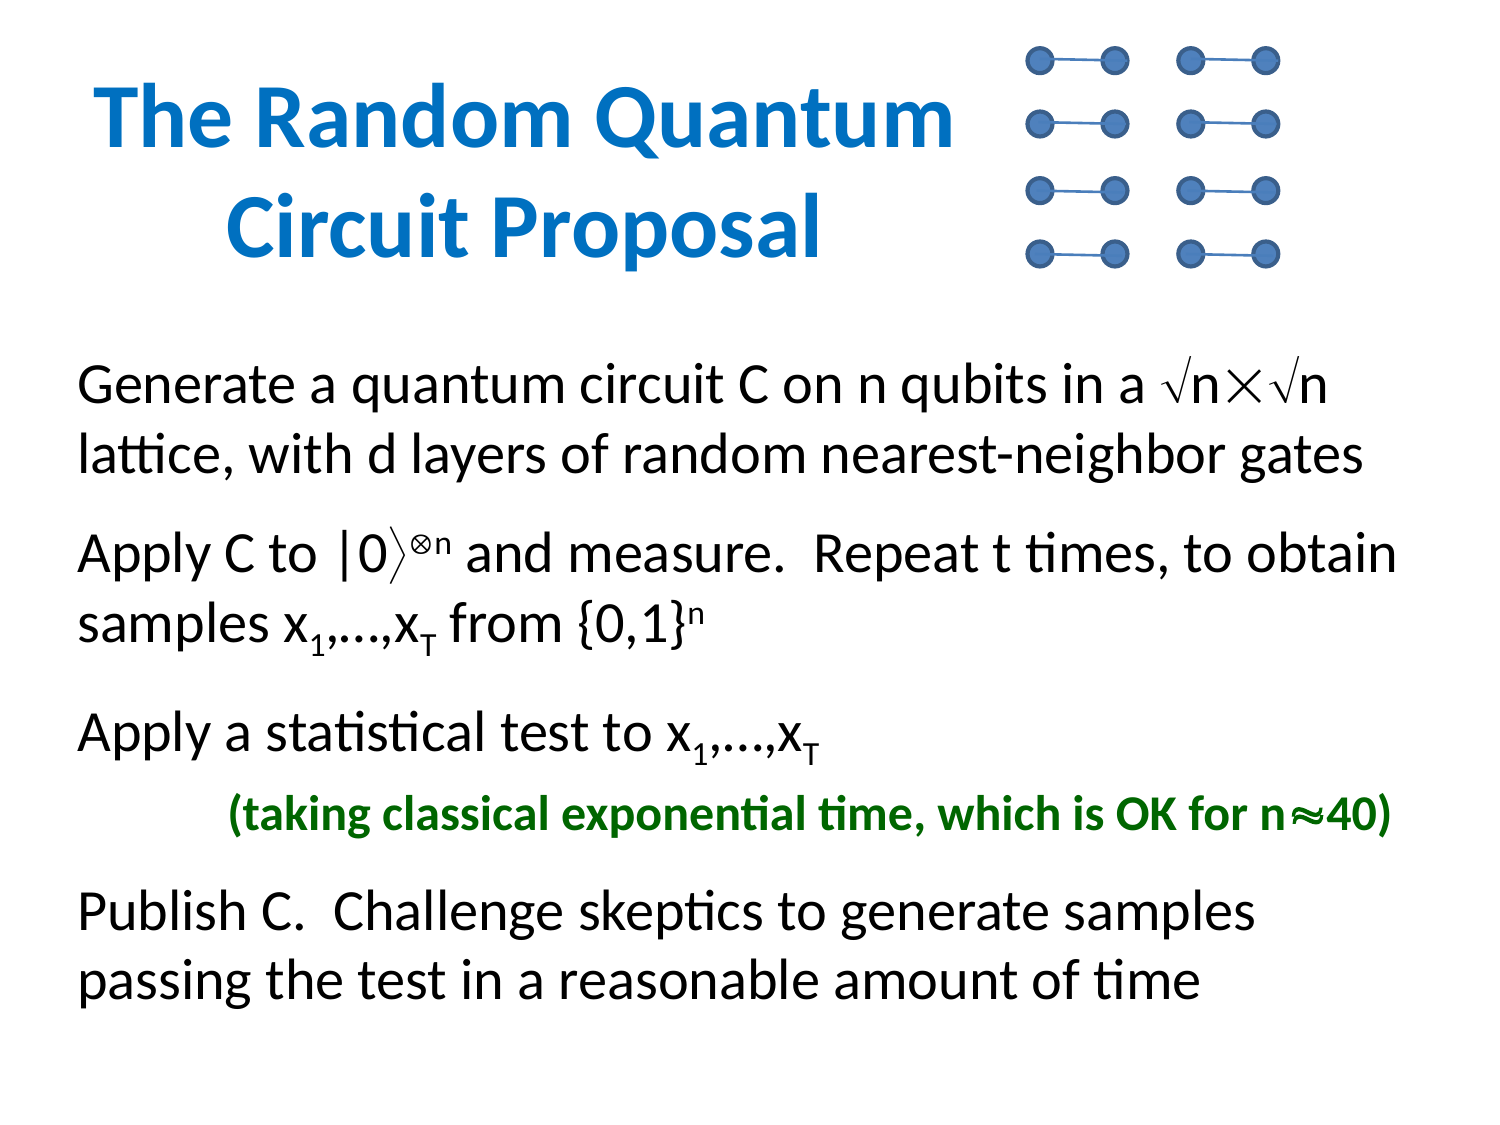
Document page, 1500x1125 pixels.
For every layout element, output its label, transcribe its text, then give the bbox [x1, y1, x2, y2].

text_box The Random Quantum Circuit Proposal [74, 48, 975, 283]
text_box [1251, 239, 1281, 269]
text_box [1253, 65, 1280, 76]
text_box Generate a quantum circuit C on n qubits in a nn lattice, with d layers of random nearest-neighbor gates Apply C to |0n and measure. Repeat t times, to obtain samples x1,…,xT from {0,1}n Apply a statistical test to x1,…,xT (taking classical exponential time, which is OK for n40) Publish C. Challenge skeptics to generate samples passing the test in a reasonable amount of time [62, 337, 1438, 1019]
text_box [1251, 176, 1281, 206]
text_box [1251, 109, 1281, 139]
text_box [1034, 253, 1123, 257]
text_box [1100, 176, 1130, 206]
text_box [1176, 239, 1206, 269]
text_box [1176, 109, 1205, 139]
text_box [1188, 121, 1277, 125]
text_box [1037, 121, 1126, 125]
text_box [1025, 176, 1055, 206]
text_box [1025, 46, 1055, 76]
text_box [1100, 109, 1130, 125]
text_box [1251, 46, 1281, 64]
text_box [1103, 67, 1129, 76]
text_box [1176, 46, 1205, 76]
text_box [1100, 46, 1130, 60]
text_box [1100, 239, 1130, 269]
text_box [1025, 109, 1055, 139]
text_box [1025, 239, 1055, 269]
text_box [1104, 132, 1128, 139]
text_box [1185, 253, 1274, 257]
text_box [1176, 176, 1206, 206]
